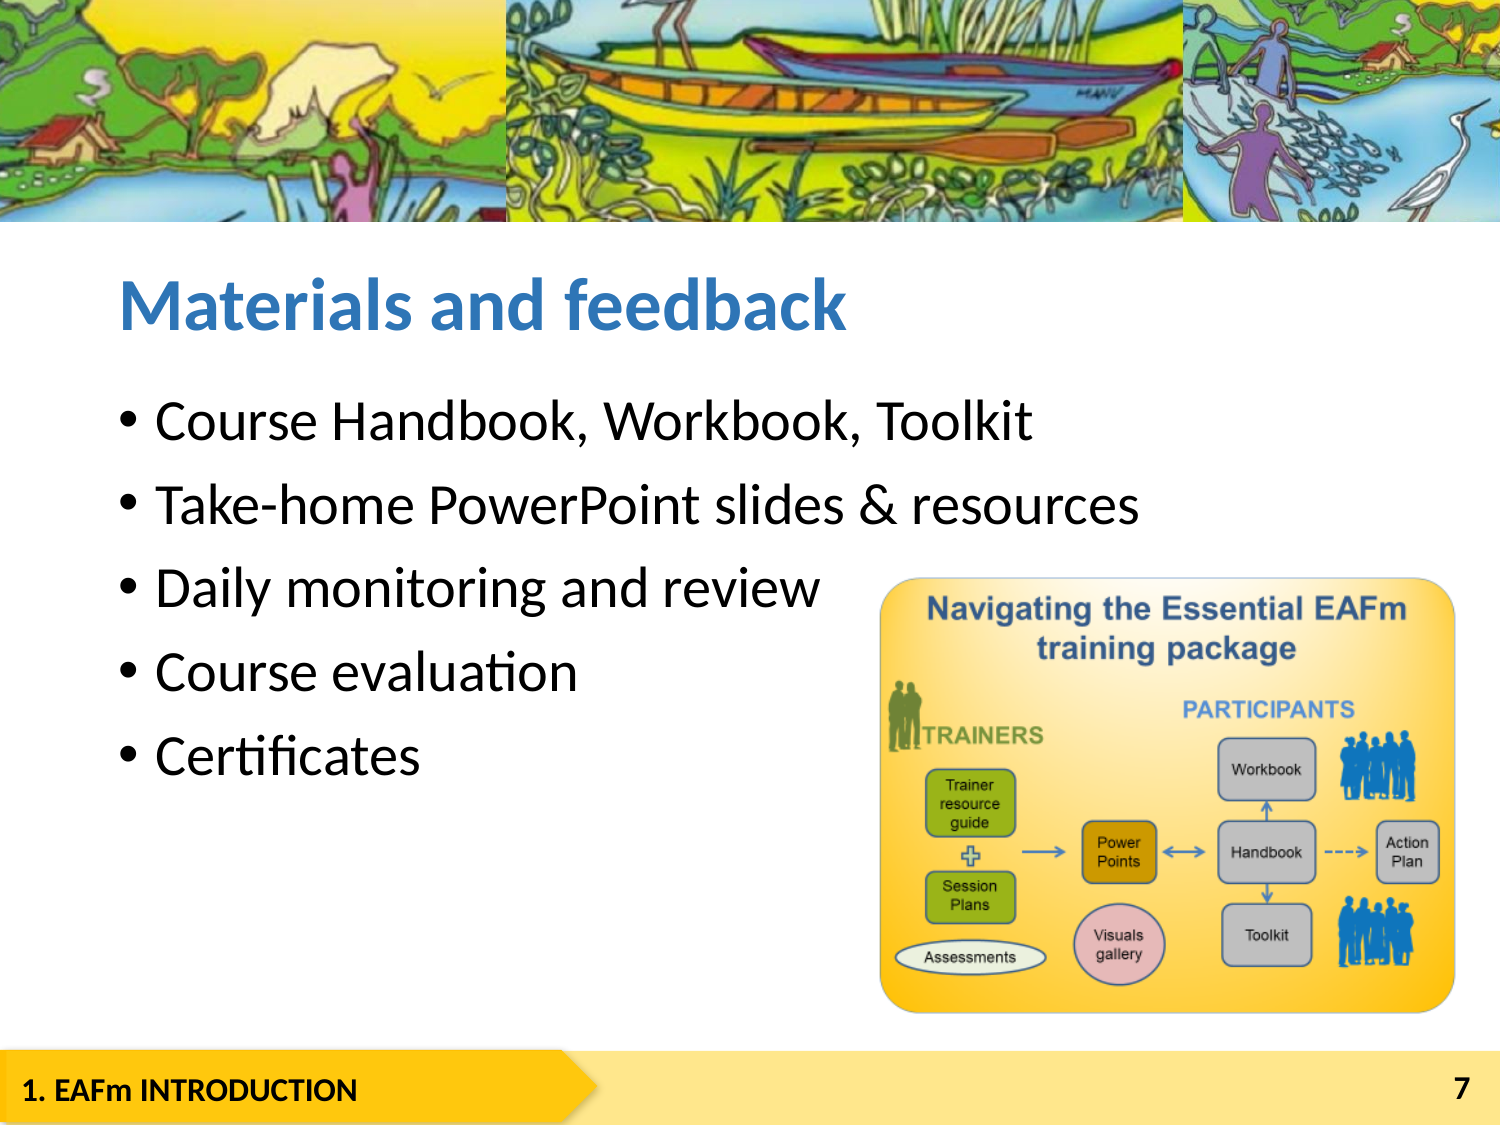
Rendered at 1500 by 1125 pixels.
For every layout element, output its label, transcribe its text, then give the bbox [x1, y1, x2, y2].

title Materials and feedback [103, 244, 1397, 368]
text_box [0, 0, 909, 120]
picture [854, 562, 1475, 1029]
list Course Handbook, Workbook, Toolkit Take-home PowerPoint slides & resources Daily monitoring and review Course evaluation Certificates [103, 382, 1195, 1014]
slide_number 7 [1375, 1055, 1486, 1116]
picture [0, 0, 1500, 222]
